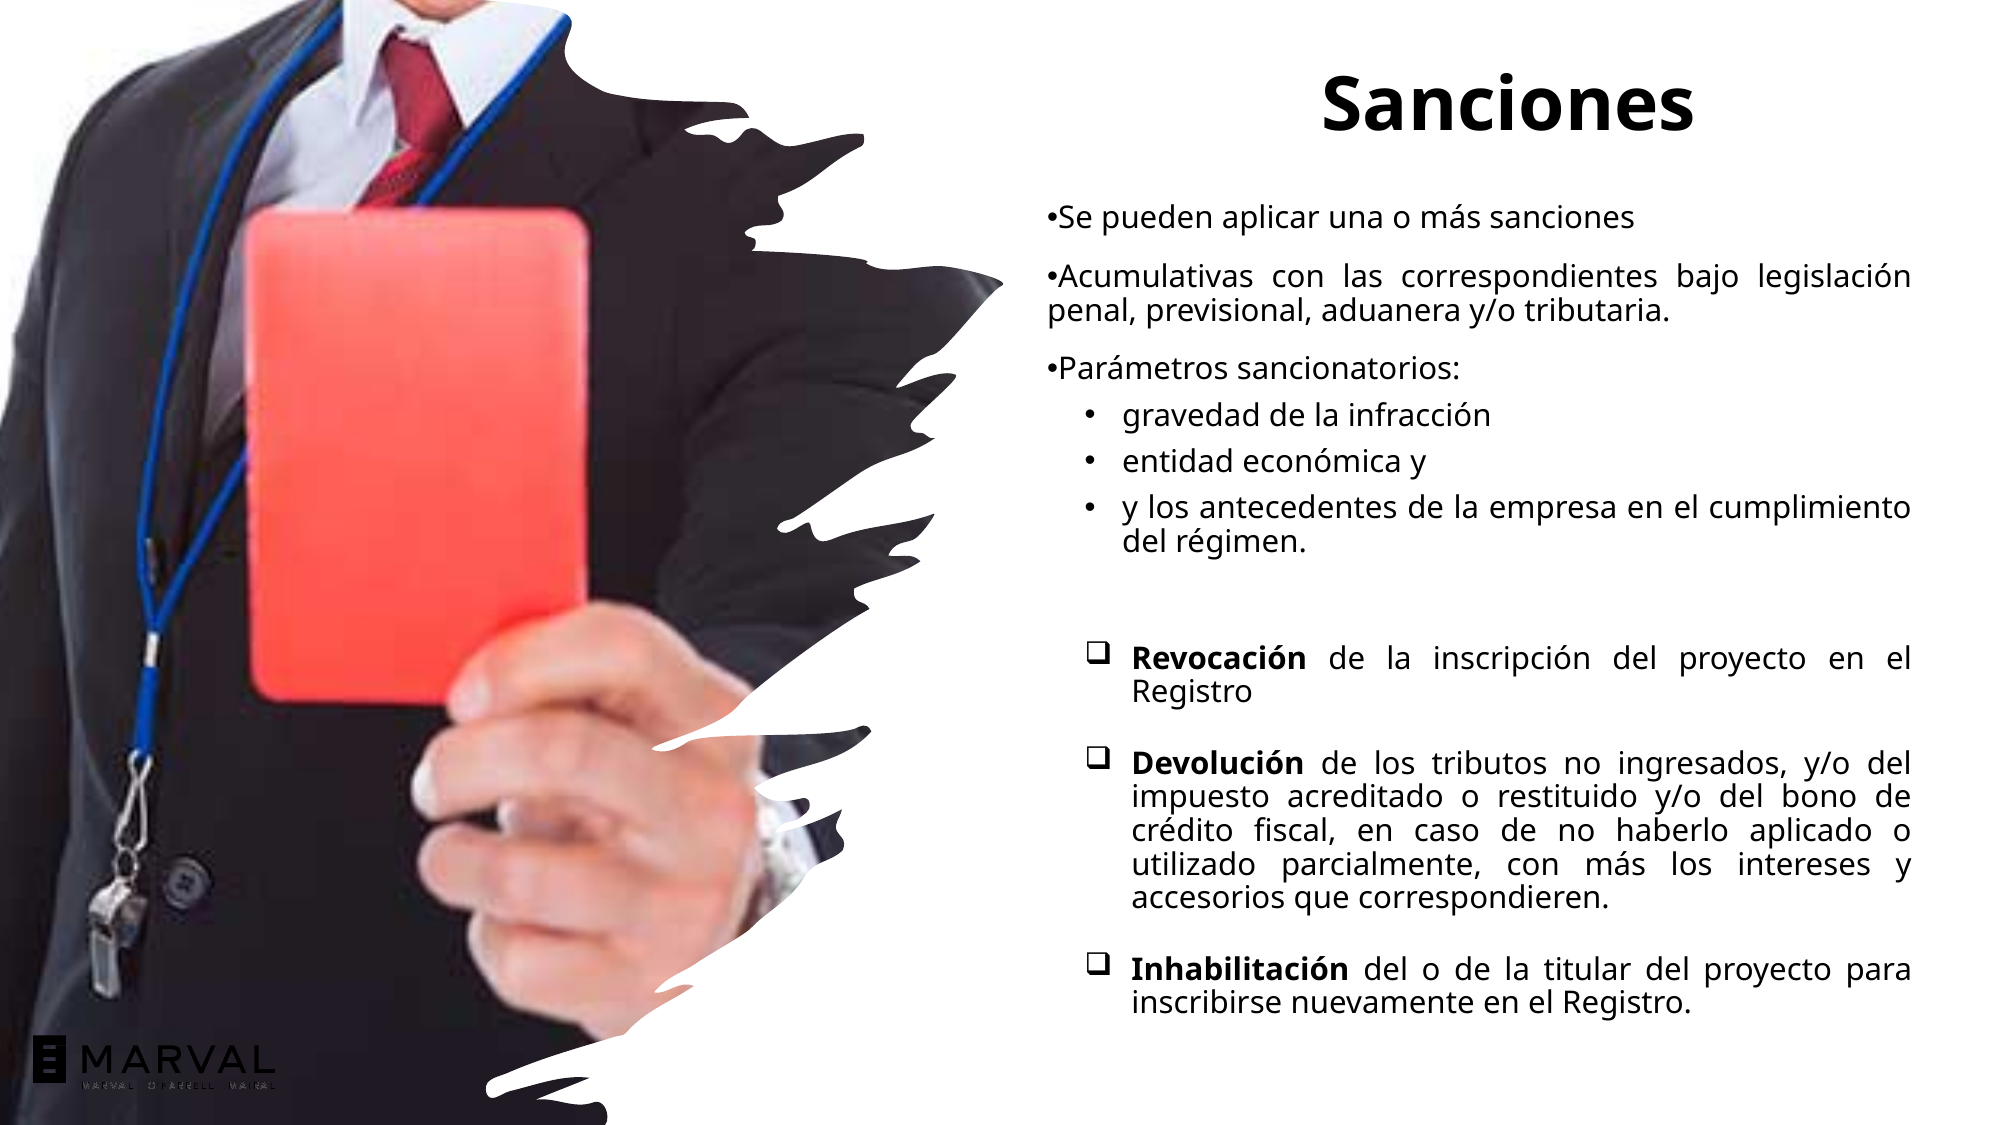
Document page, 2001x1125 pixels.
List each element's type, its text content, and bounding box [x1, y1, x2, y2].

title Sanciones [1306, 0, 2000, 213]
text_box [33, 1035, 275, 1090]
text_box Se pueden aplicar una o más sanciones Acumulativas con las correspondientes bajo legislación penal, previsional, aduanera y/o tributaria. Parámetros sancionatorios: gravedad de la infracción entidad económica y y los antecedentes de la empresa en el cumplimiento del régimen. Revocación de la inscripción del proyecto en el Registro Devolución de los tributos no ingresados, y/o del impuesto acreditado o restituido y/o del bono de crédito fiscal, en caso de no haberlo aplicado o utilizado parcialmente, con más los intereses y accesorios que correspondieren. Inhabilitación del o de la titular del proyecto para inscribirse nuevamente en el Registro. [1032, 194, 1928, 1103]
picture [0, 0, 1004, 1125]
text_box [1004, 0, 2000, 1125]
